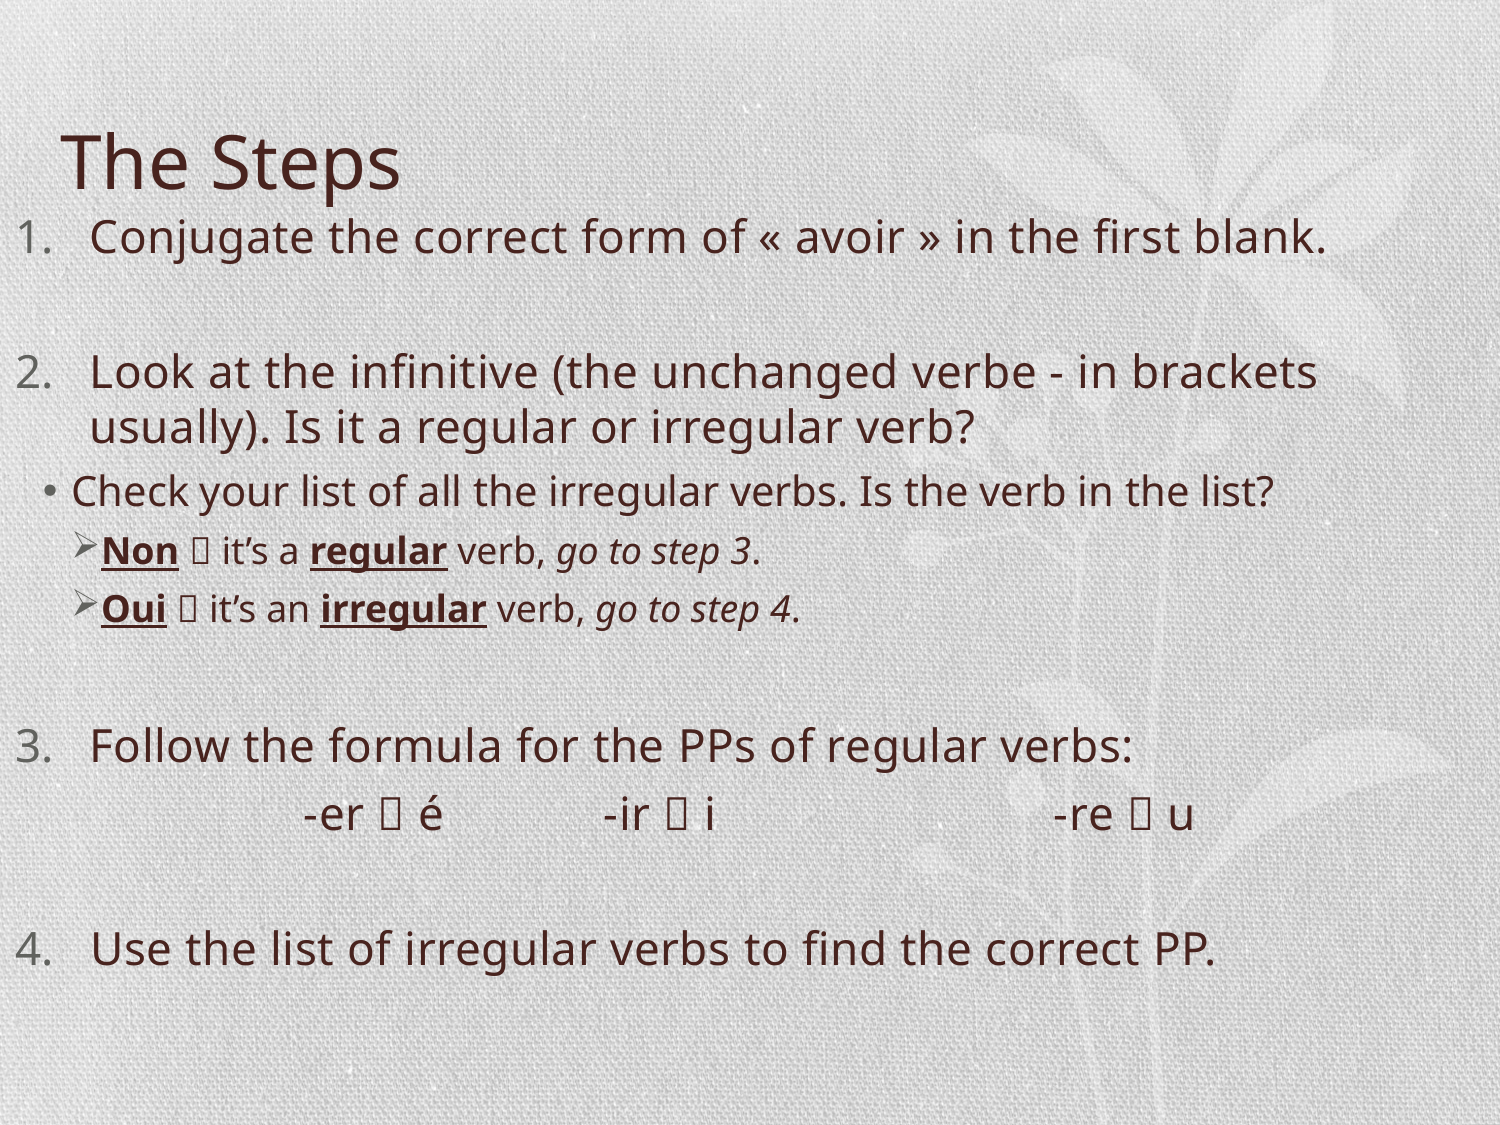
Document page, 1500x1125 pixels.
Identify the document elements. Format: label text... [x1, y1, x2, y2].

list Conjugate the correct form of « avoir » in the first blank. Look at the infinitive (the unchanged verbe - in brackets usually). Is it a regular or irregular verb? Check your list of all the irregular verbs. Is the verb in the list? Non  it’s a regular verb, go to step 3. Oui  it’s an irregular verb, go to step 4. Follow the formula for the PPs of regular verbs: -er  é -ir  i -re  u Use the list of irregular verbs to find the correct PP. [0, 200, 1500, 1125]
title The Steps [45, 37, 1455, 200]
